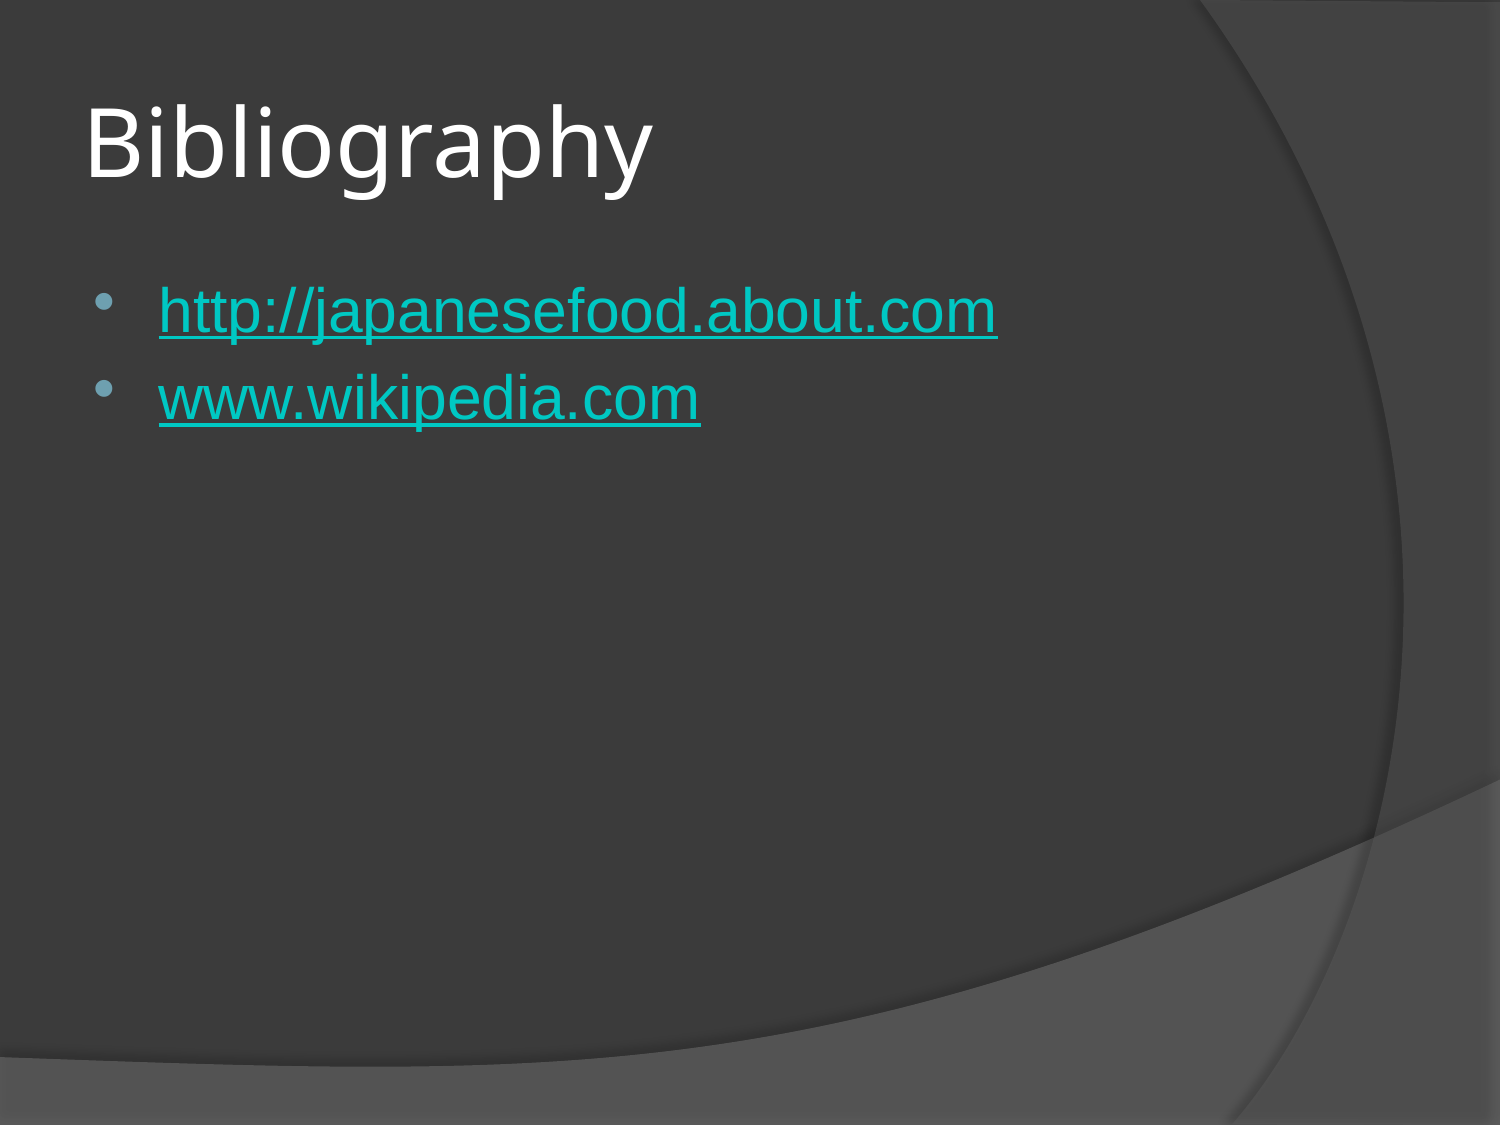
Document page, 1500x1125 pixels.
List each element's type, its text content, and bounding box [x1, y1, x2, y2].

title Bibliography [75, 45, 1300, 233]
list http://japanesefood.about.com www.wikipedia.com [75, 262, 1300, 1005]
